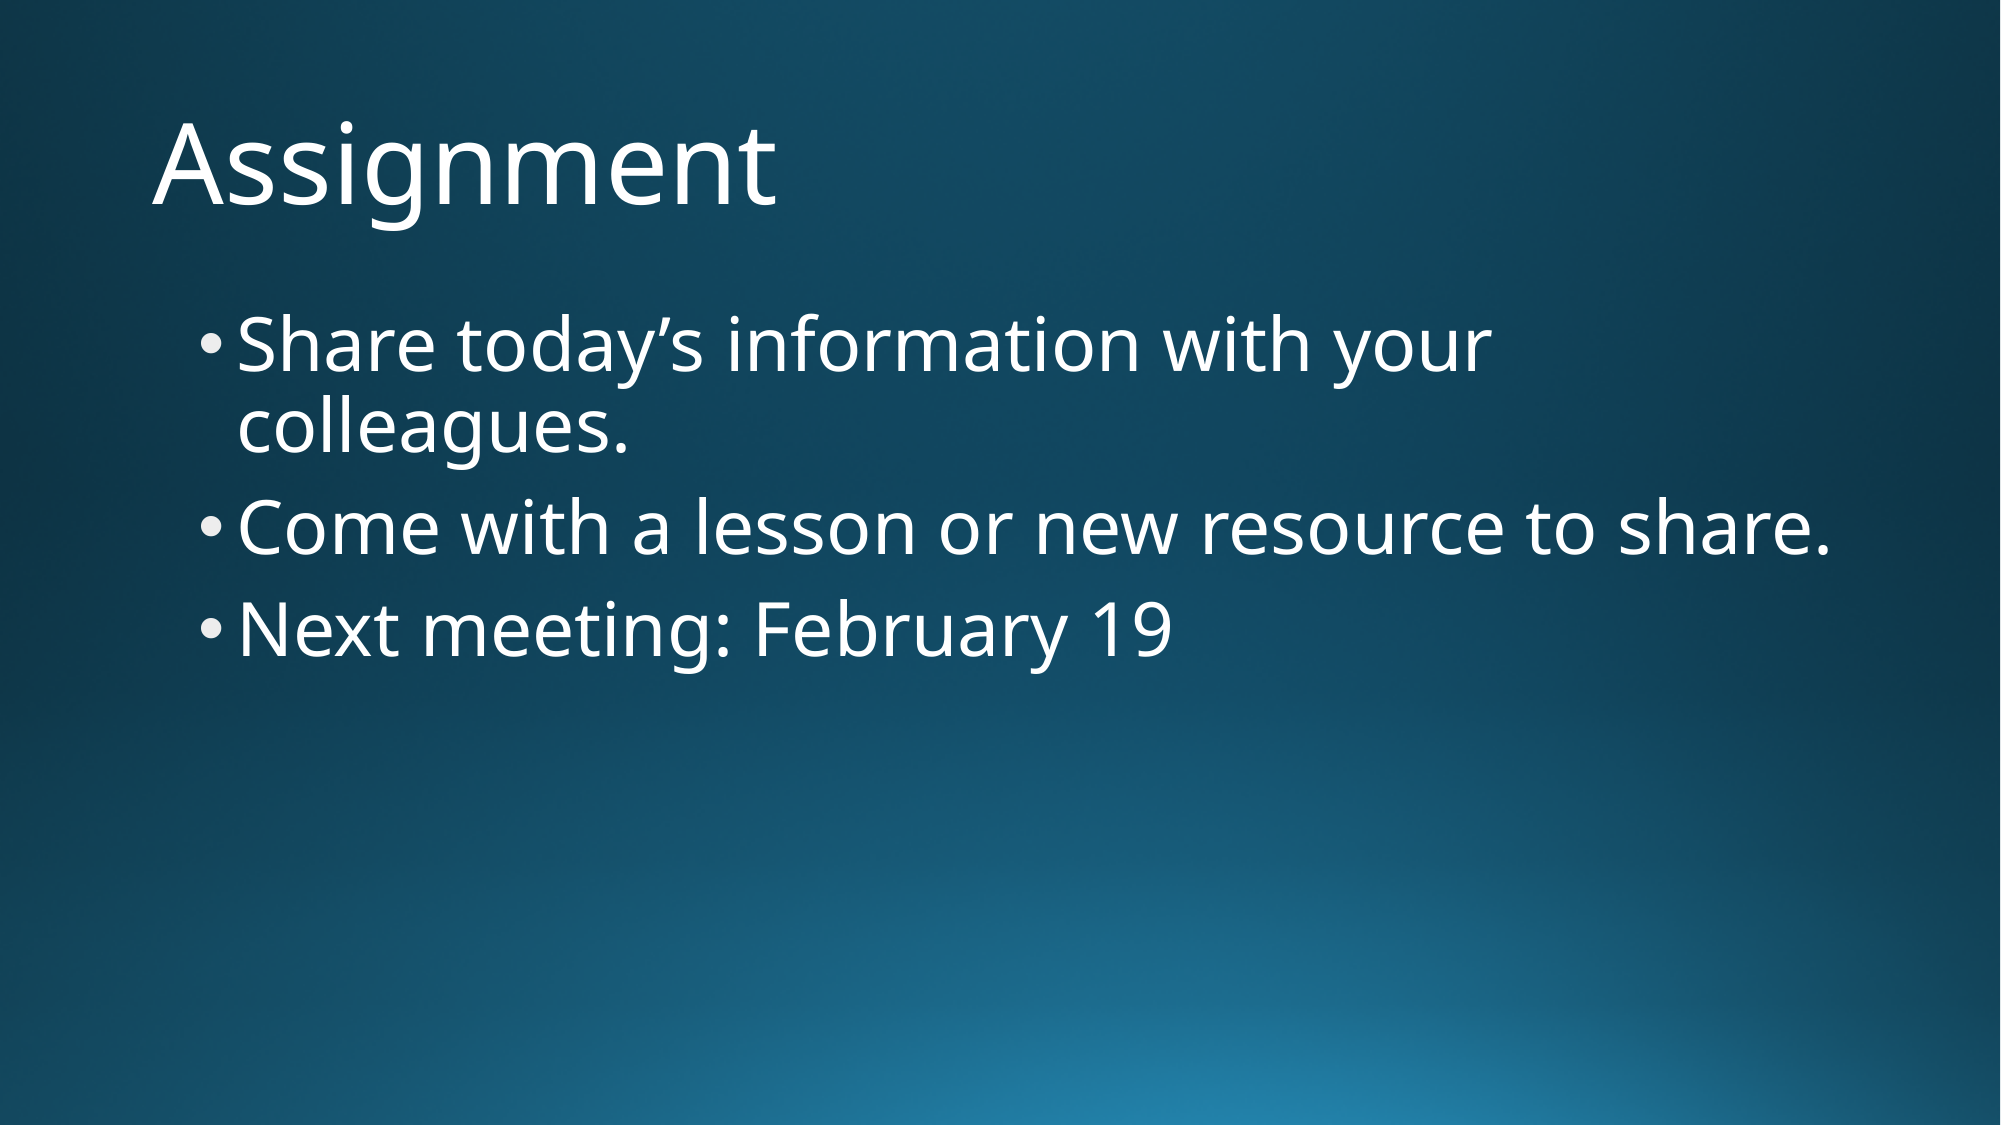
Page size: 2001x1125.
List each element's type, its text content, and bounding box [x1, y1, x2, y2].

title Assignment [137, 59, 1863, 278]
list Share today’s information with your colleagues. Come with a lesson or new resource to share. Next meeting: February 19 [183, 299, 1863, 1014]
picture [0, 0, 2001, 1125]
